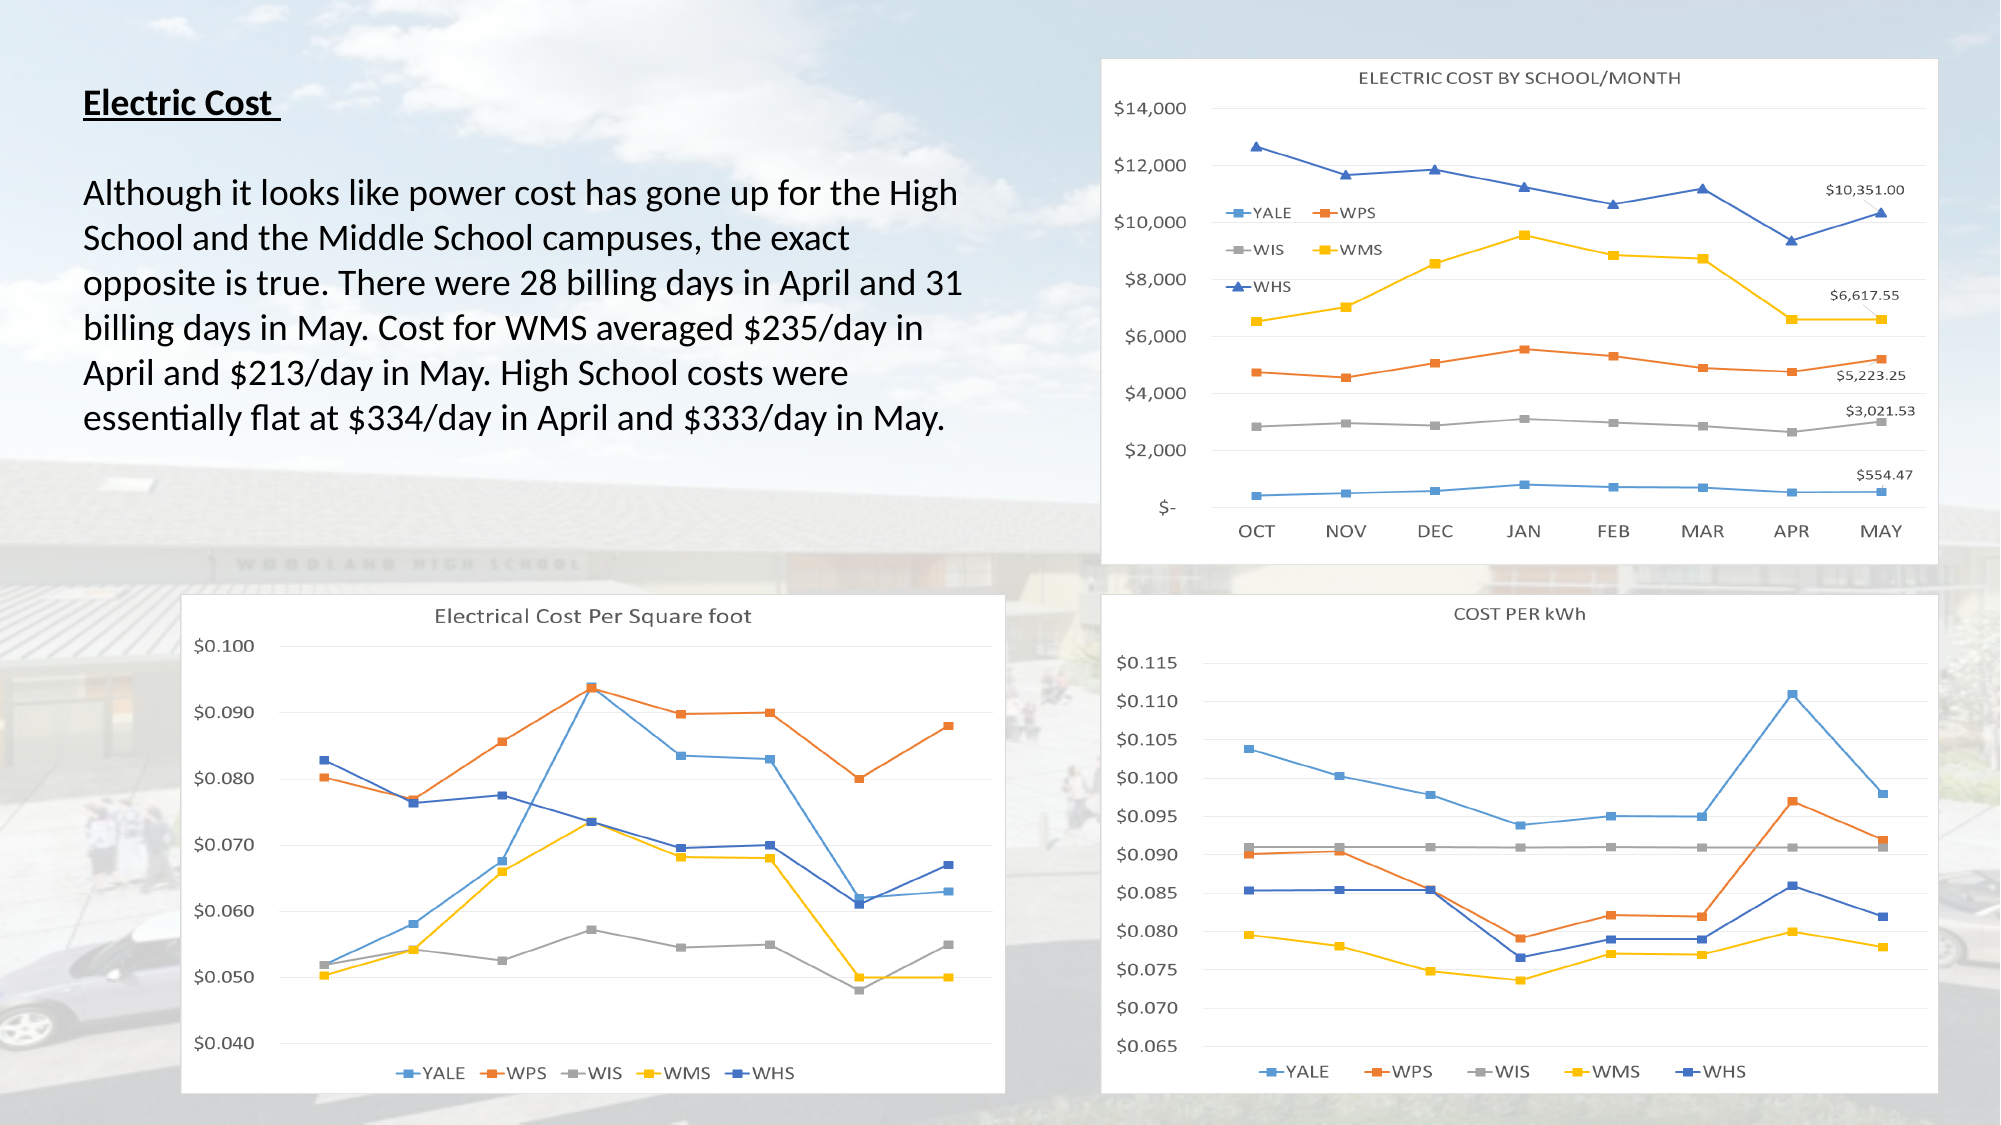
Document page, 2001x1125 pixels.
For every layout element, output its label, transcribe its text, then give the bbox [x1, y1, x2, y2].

picture [1099, 594, 1939, 1094]
picture [1099, 58, 1939, 565]
text_box Electric Cost Although it looks like power cost has gone up for the High School and the Middle School campuses, the exact opposite is true. There were 28 billing days in April and 31 billing days in May. Cost for WMS averaged $235/day in April and $213/day in May. High School costs were essentially flat at $334/day in April and $333/day in May. [68, 70, 1006, 486]
picture [179, 594, 1006, 1094]
